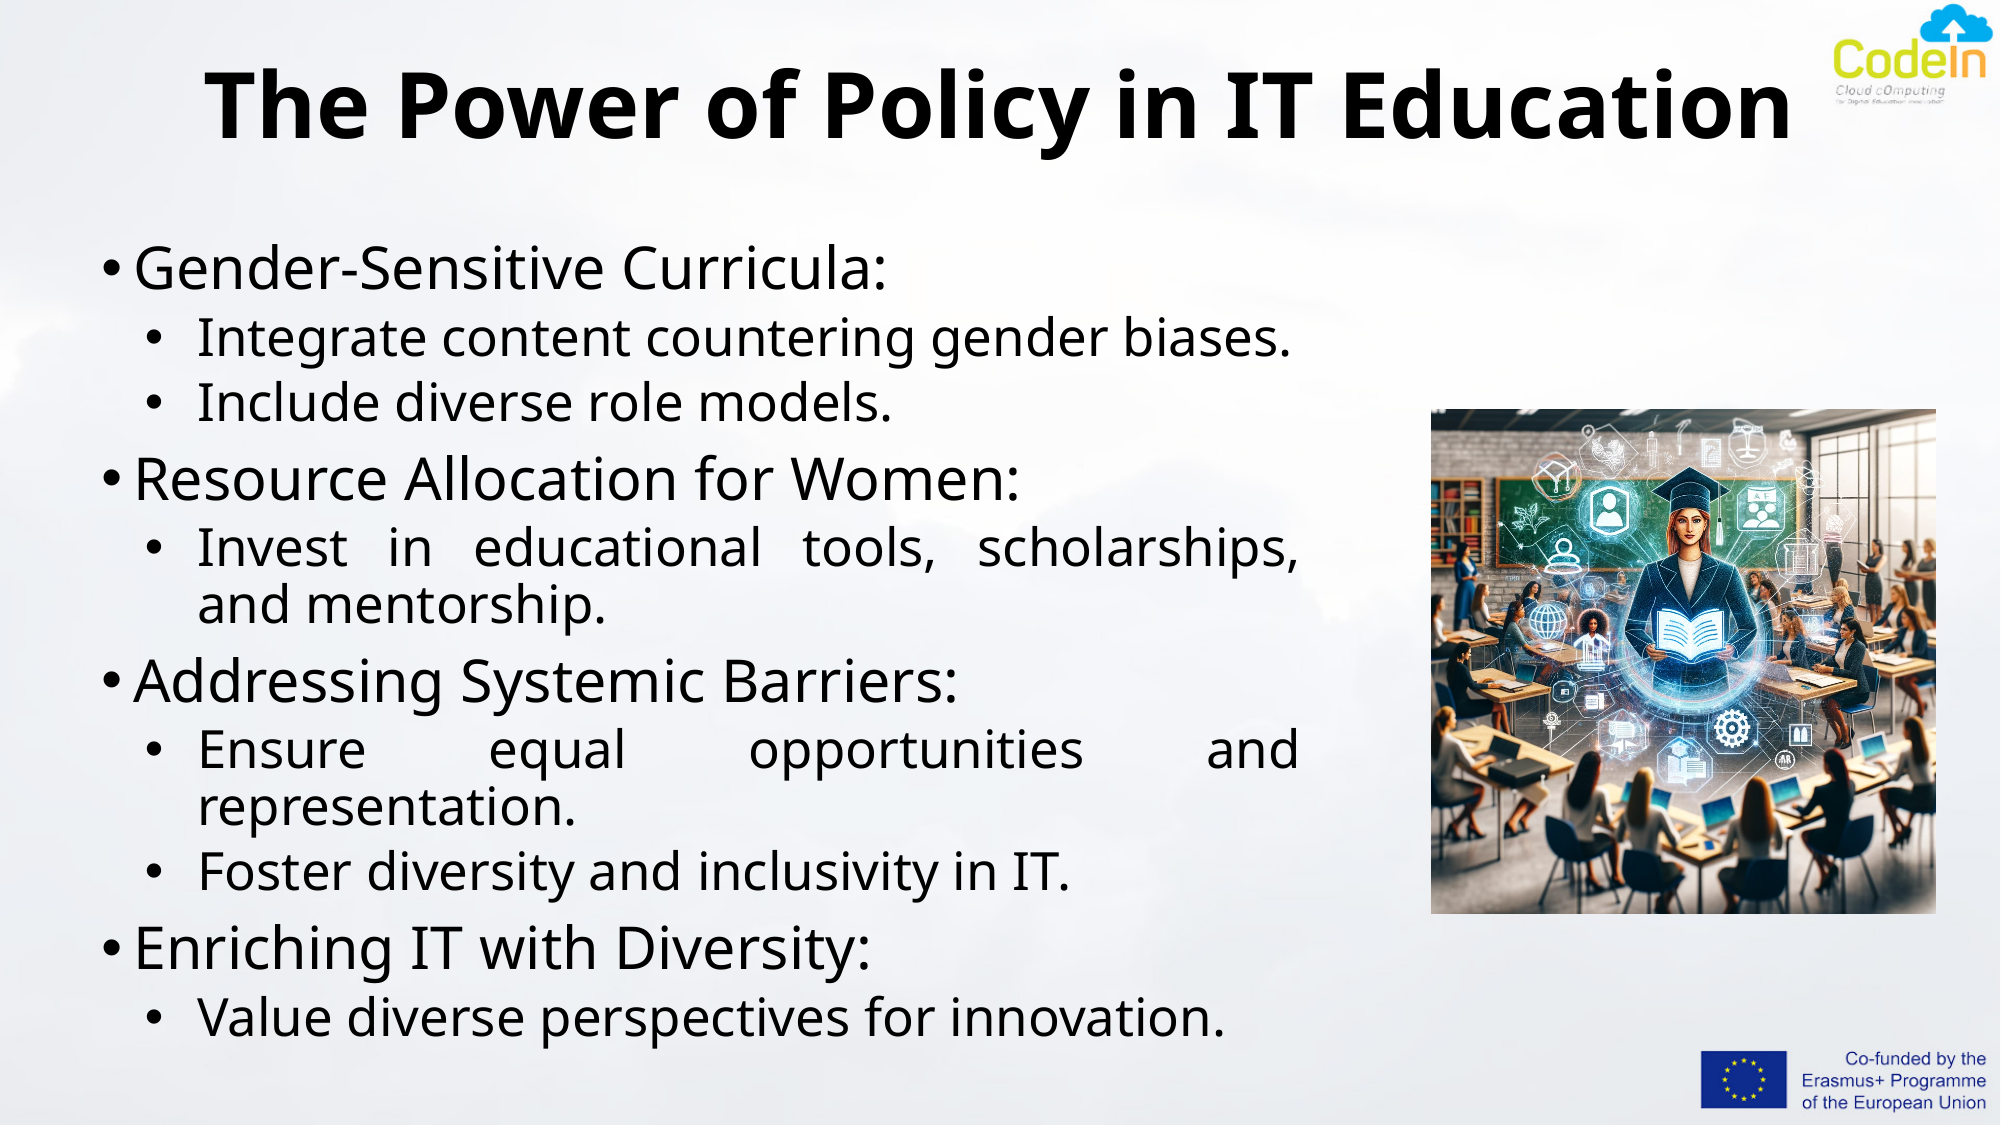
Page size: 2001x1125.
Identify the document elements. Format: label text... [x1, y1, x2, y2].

list Gender-Sensitive Curricula: Integrate content countering gender biases. Include diverse role models. Resource Allocation for Women: Invest in educational tools, scholarships, and mentorship. Addressing Systemic Barriers: Ensure equal opportunities and representation. Foster diversity and inclusivity in IT. Enriching IT with Diversity: Value diverse perspectives for innovation. [86, 231, 1316, 1095]
picture [0, 0, 2001, 1125]
title The Power of Policy in IT Education [137, 23, 1863, 195]
